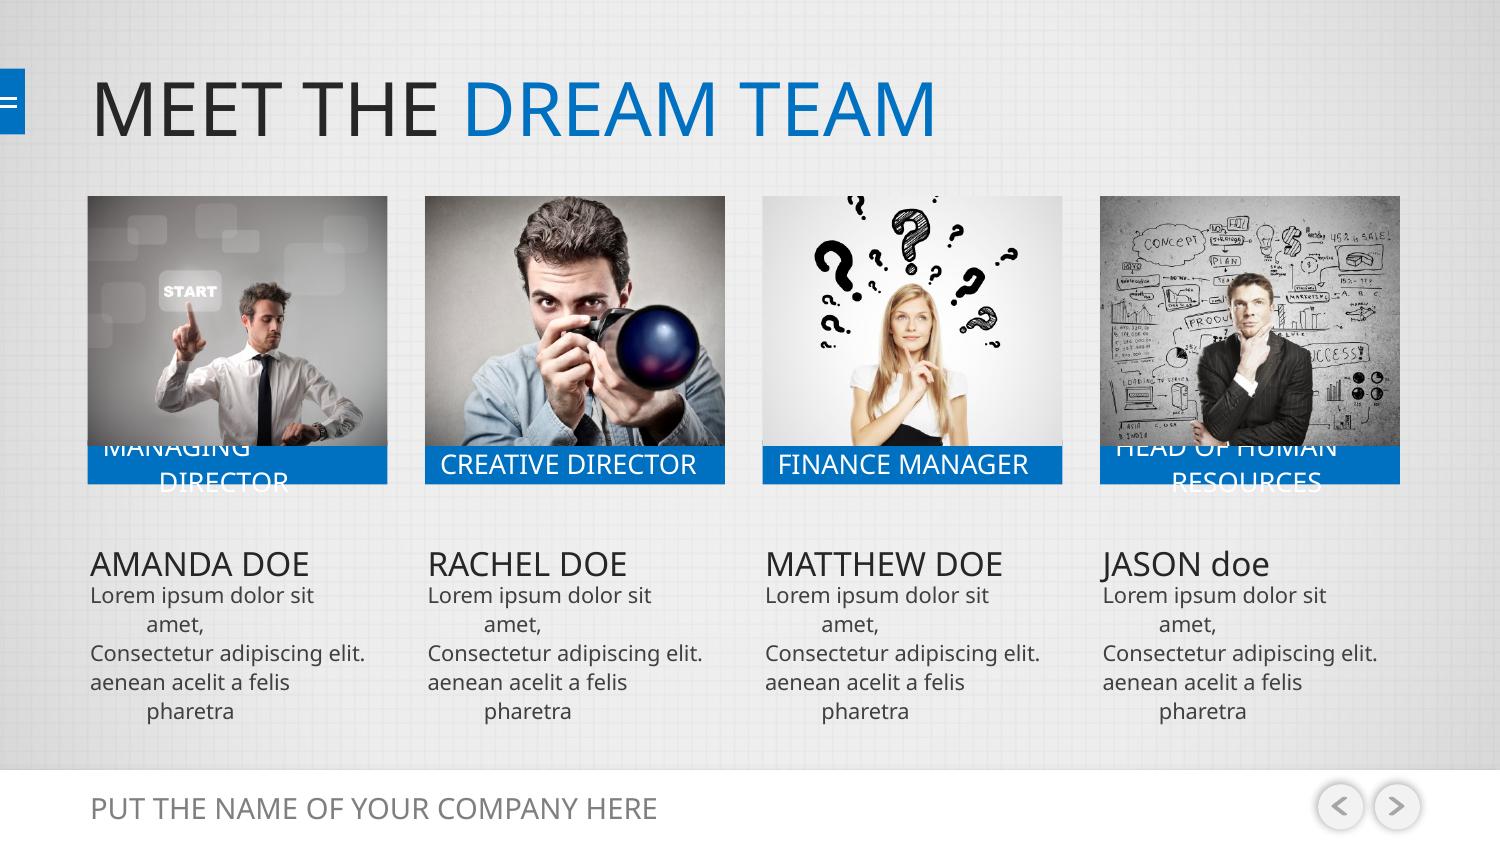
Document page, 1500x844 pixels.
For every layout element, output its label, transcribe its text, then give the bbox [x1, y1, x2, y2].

list Lorem ipsum dolor sit amet, Consectetur adipiscing elit. aenean acelit a felis pharetra [750, 571, 1062, 735]
list MANAGING DIRECTOR [87, 453, 388, 485]
list Lorem ipsum dolor sit amet, Consectetur adipiscing elit. aenean acelit a felis pharetra [1087, 571, 1400, 735]
list Lorem ipsum dolor sit amet, Consectetur adipiscing elit. aenean acelit a felis pharetra [75, 571, 387, 735]
list RACHEL DOE [412, 531, 725, 571]
footer PUT THE NAME OF YOUR COMPANY HERE [75, 784, 1163, 833]
list JASON doe [1087, 531, 1400, 571]
list Lorem ipsum dolor sit amet, Consectetur adipiscing elit. aenean acelit a felis pharetra [412, 571, 725, 735]
list CREATIVE DIRECTOR [425, 453, 725, 485]
list HEAD OF HUMAN RESOURCES [1100, 453, 1400, 485]
list MATTHEW DOE [750, 531, 1062, 571]
title MEET THE DREAM TEAM [75, 71, 1325, 142]
list FINANCE MANAGER [762, 453, 1063, 485]
picture [0, 0, 1500, 770]
list AMANDA DOE [75, 531, 387, 571]
